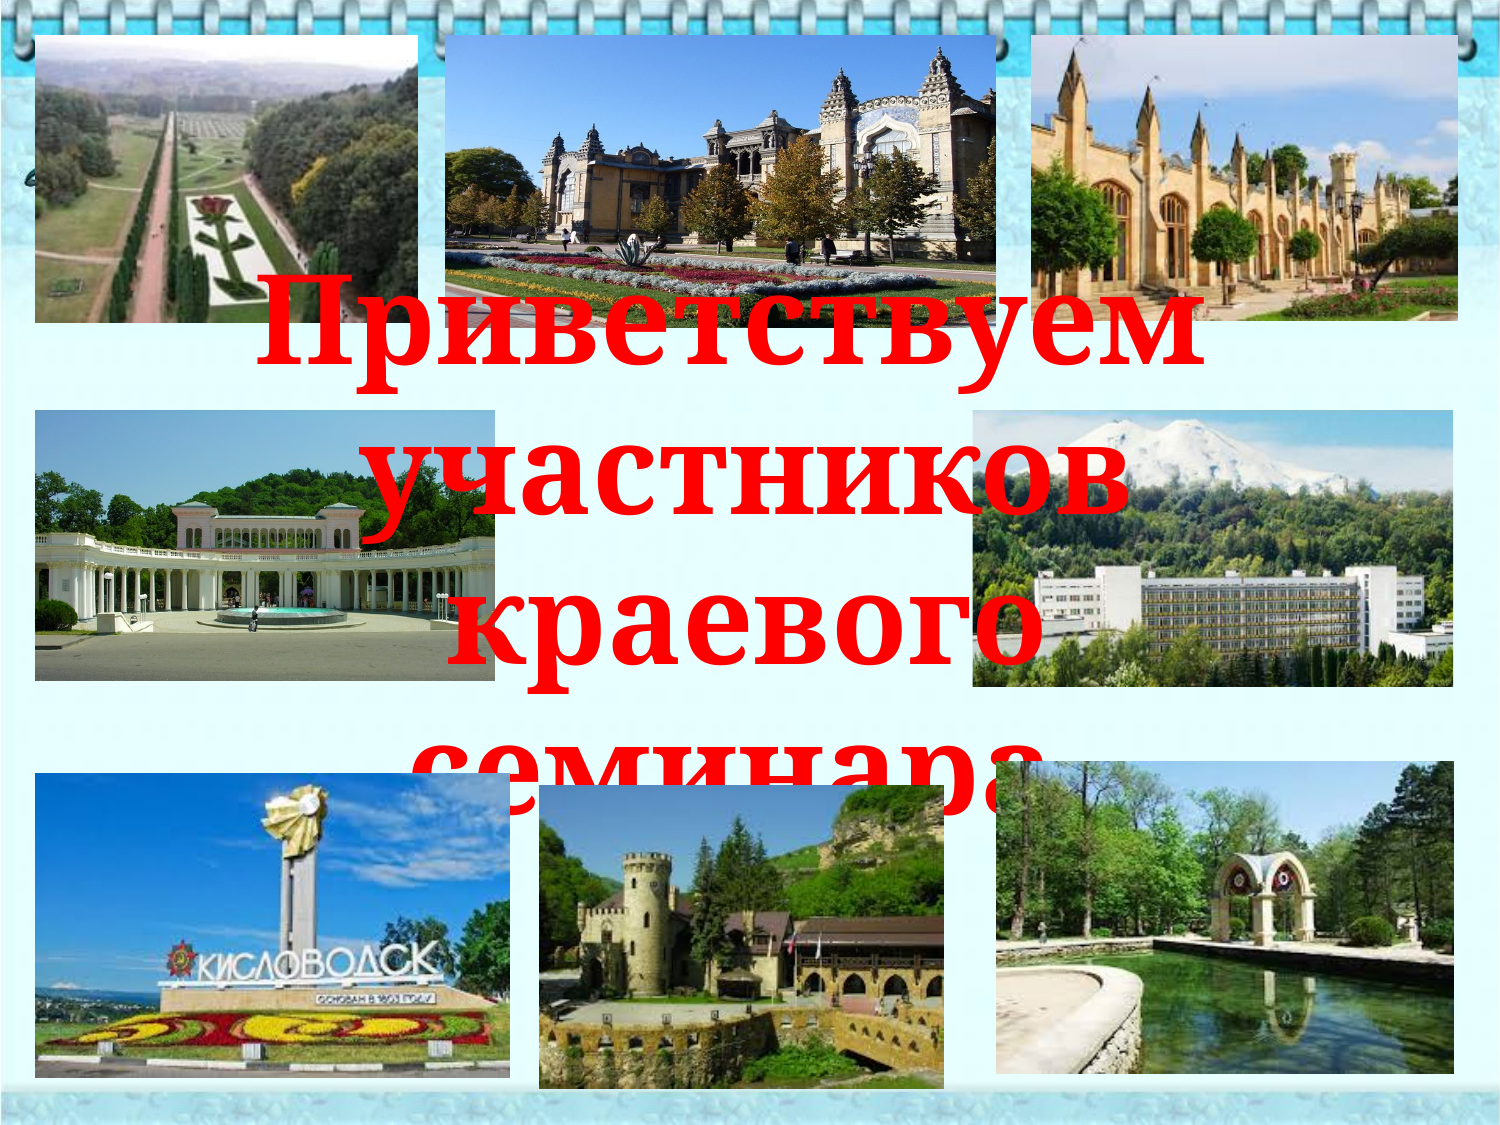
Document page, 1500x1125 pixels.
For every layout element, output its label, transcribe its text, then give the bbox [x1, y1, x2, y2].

picture [0, 0, 1500, 1125]
title Приветствуем участников краевого семинара [93, 339, 1369, 739]
